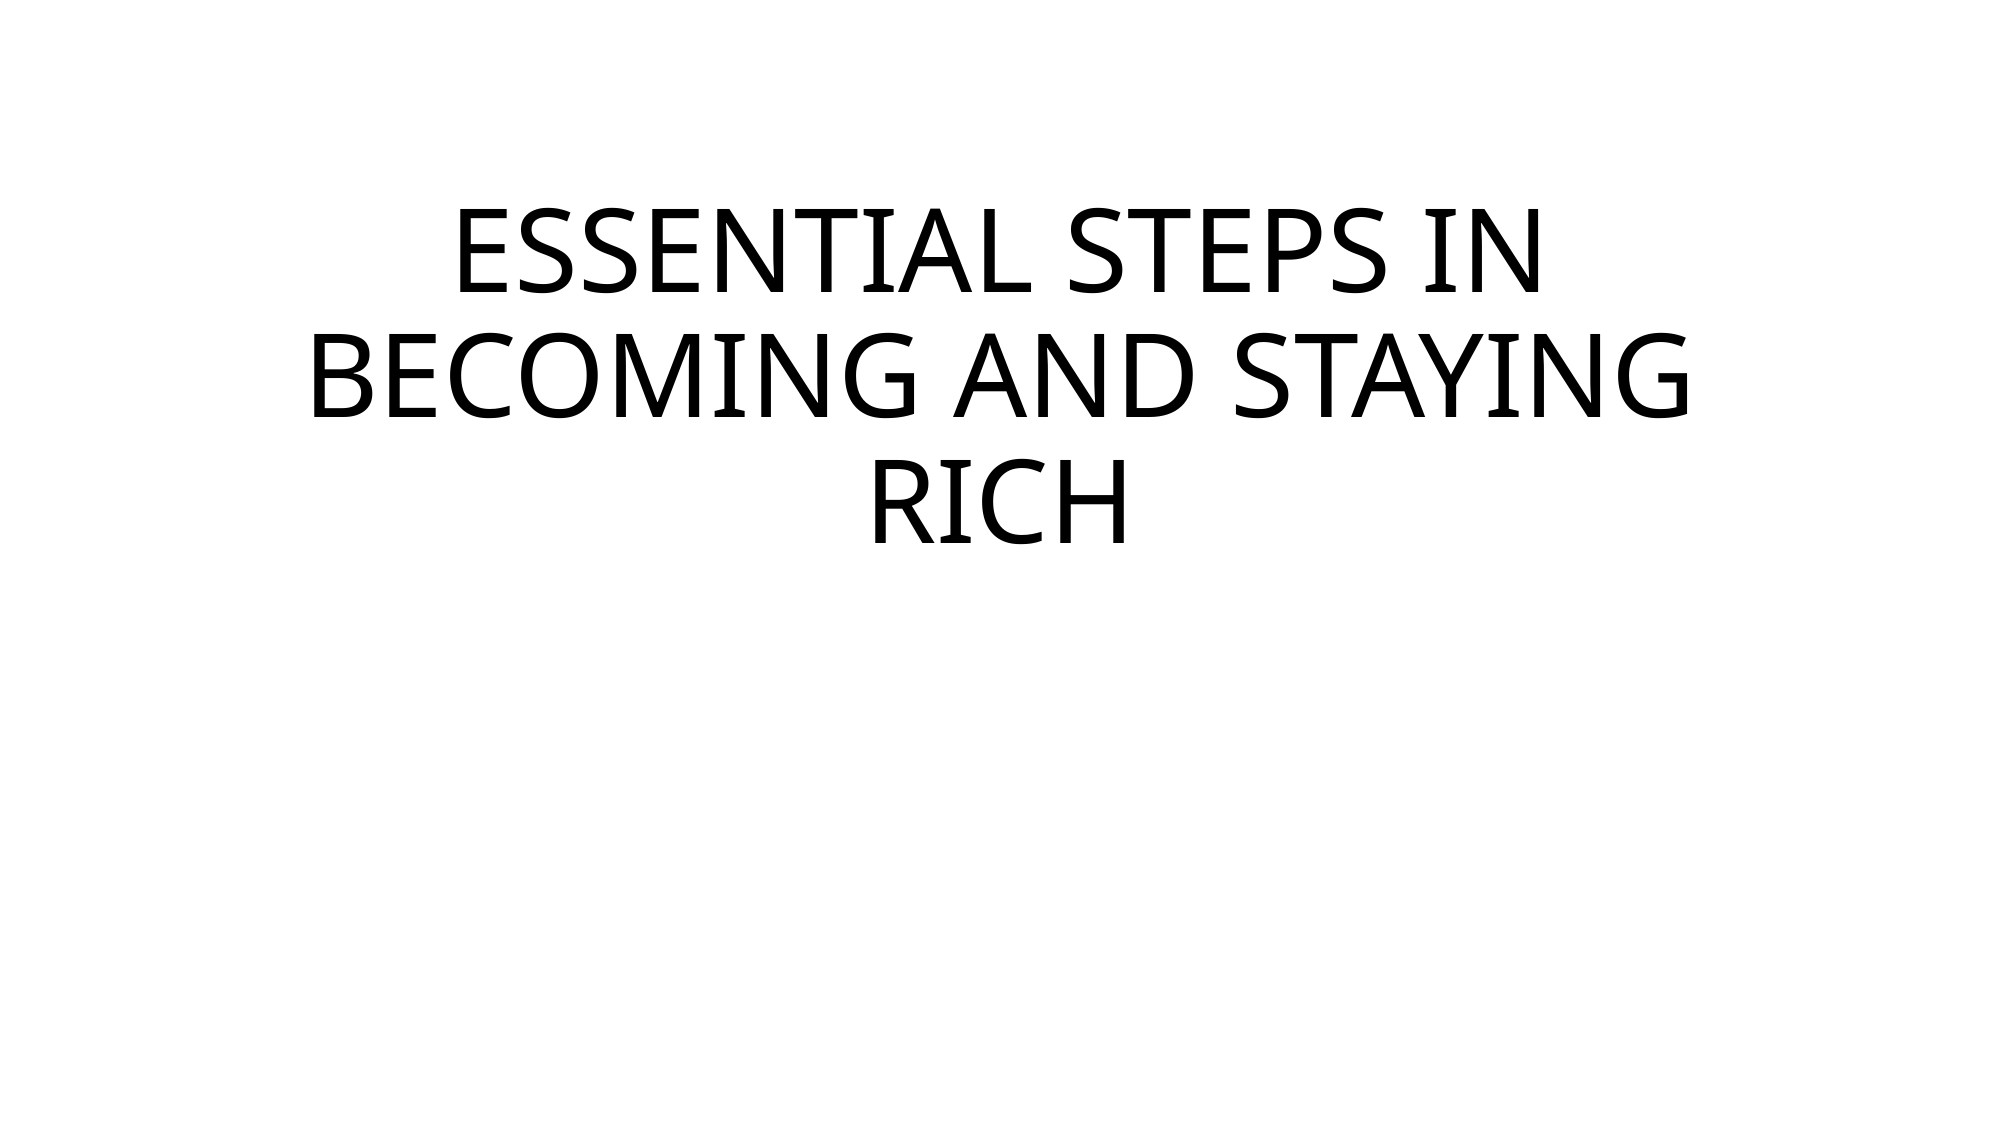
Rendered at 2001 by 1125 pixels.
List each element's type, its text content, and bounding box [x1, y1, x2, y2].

title ESSENTIAL STEPS IN BECOMING AND STAYING RICH [249, 184, 1750, 576]
